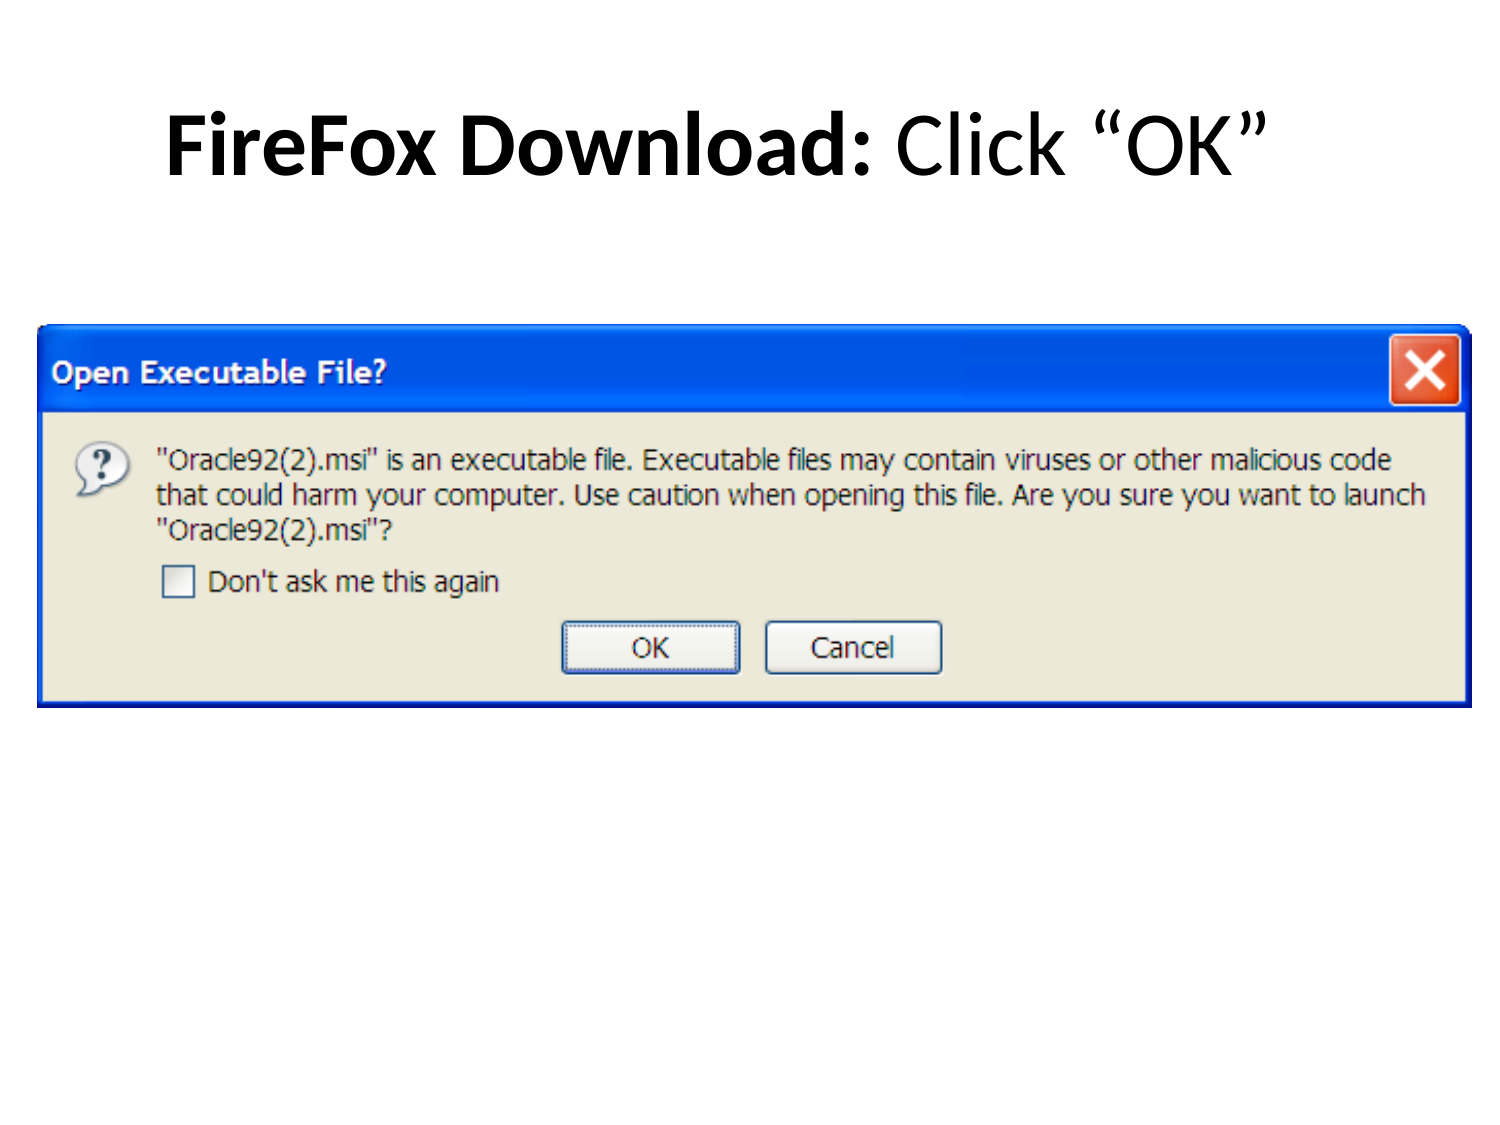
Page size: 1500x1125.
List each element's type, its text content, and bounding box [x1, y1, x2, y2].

picture [37, 324, 1473, 708]
title FireFox Download: Click “OK” [75, 45, 1425, 233]
